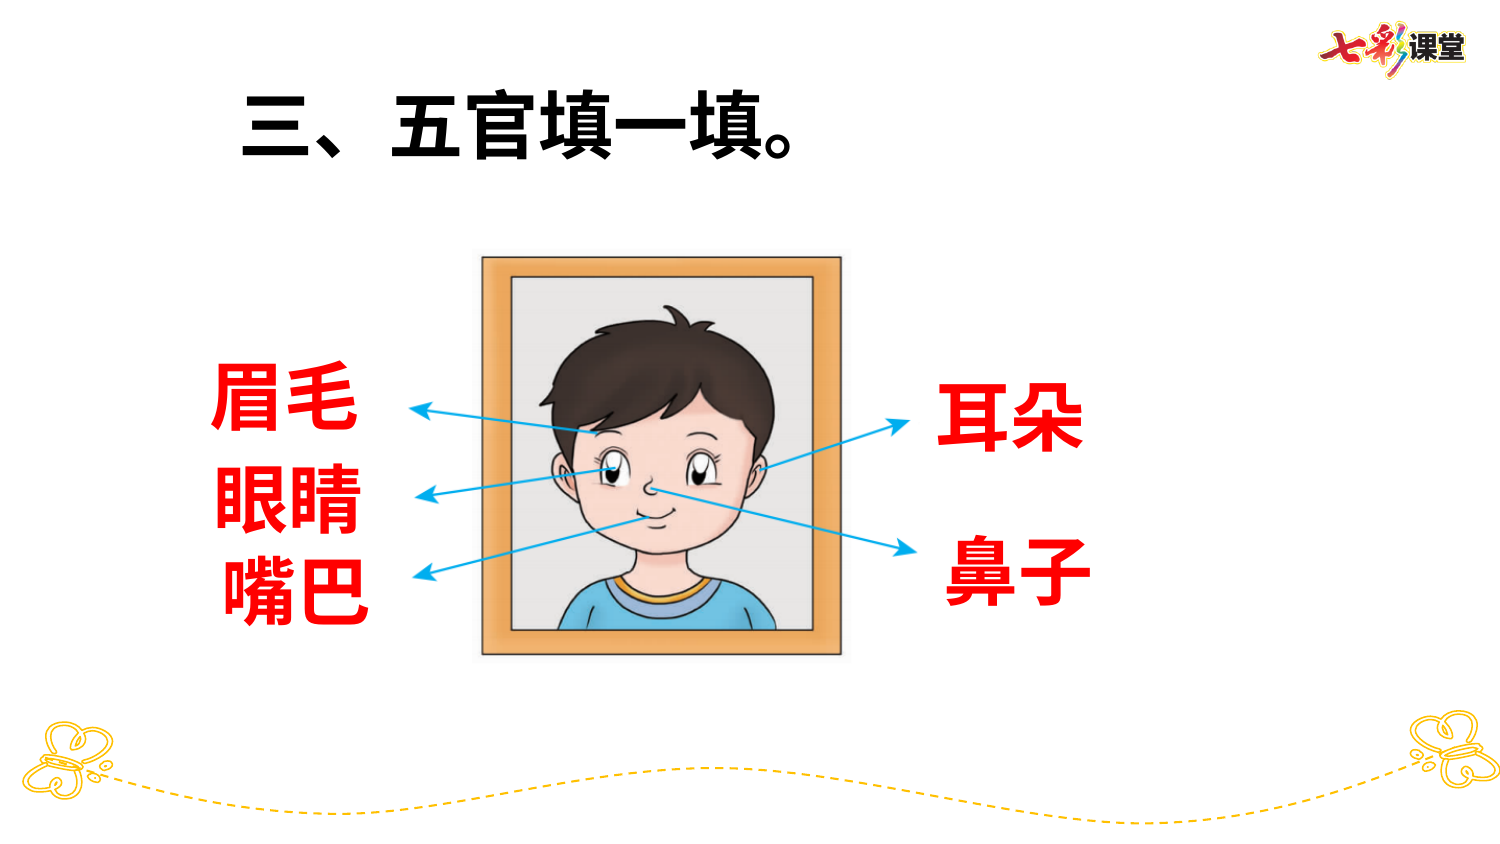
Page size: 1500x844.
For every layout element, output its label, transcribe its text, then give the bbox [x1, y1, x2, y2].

text_box 鼻子 [928, 516, 1109, 622]
text_box 耳朵 [920, 363, 1101, 468]
picture [400, 242, 920, 728]
text_box 三、五官填一填。 [196, 78, 805, 170]
picture [1316, 20, 1468, 80]
text_box 眉毛 [194, 341, 375, 447]
text_box 嘴巴 [207, 537, 387, 643]
text_box 眼睛 [199, 444, 379, 550]
